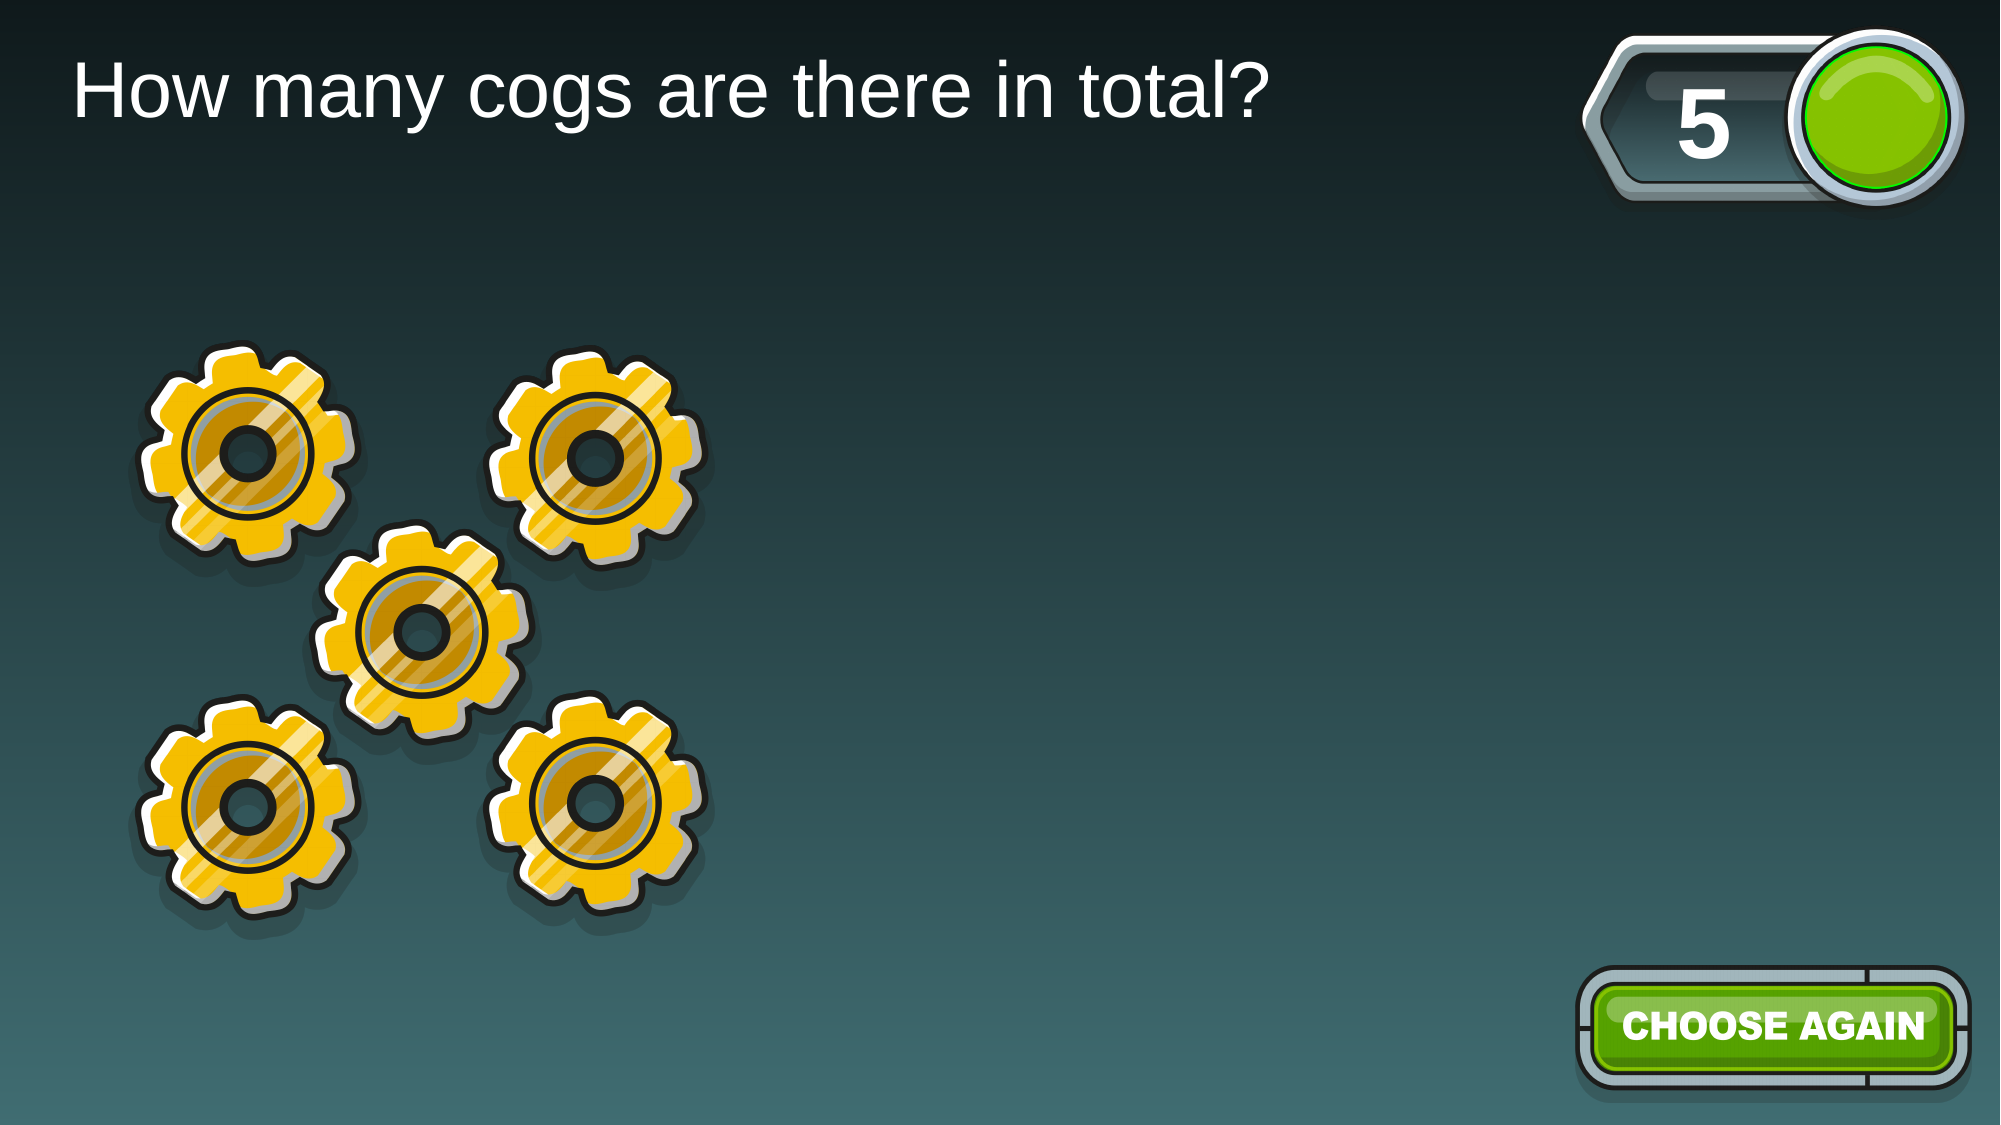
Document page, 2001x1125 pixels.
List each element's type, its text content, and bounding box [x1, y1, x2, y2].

picture [1575, 25, 1971, 221]
picture [128, 340, 716, 941]
picture [1575, 965, 1972, 1104]
text_box How many cogs are there in total? [56, 30, 1319, 168]
